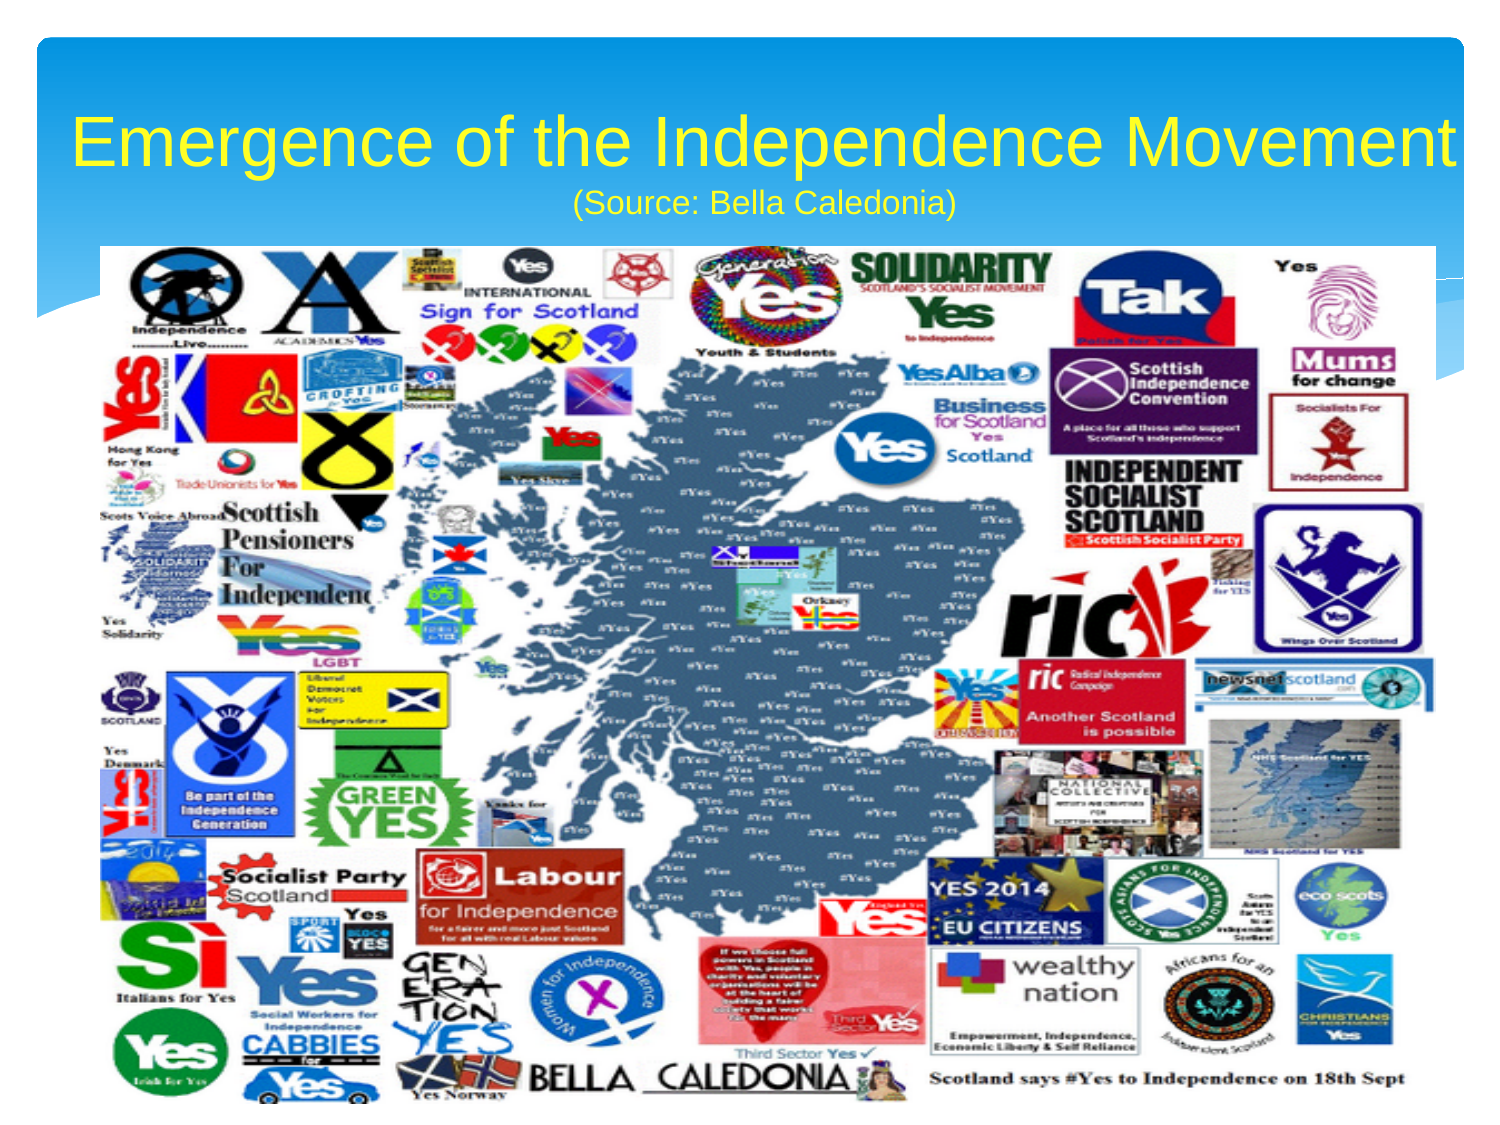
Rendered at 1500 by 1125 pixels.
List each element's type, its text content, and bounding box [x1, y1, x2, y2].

picture [100, 245, 1436, 1104]
title Emergence of the Independence Movement (Source: Bella Caledonia) [29, 55, 1500, 261]
